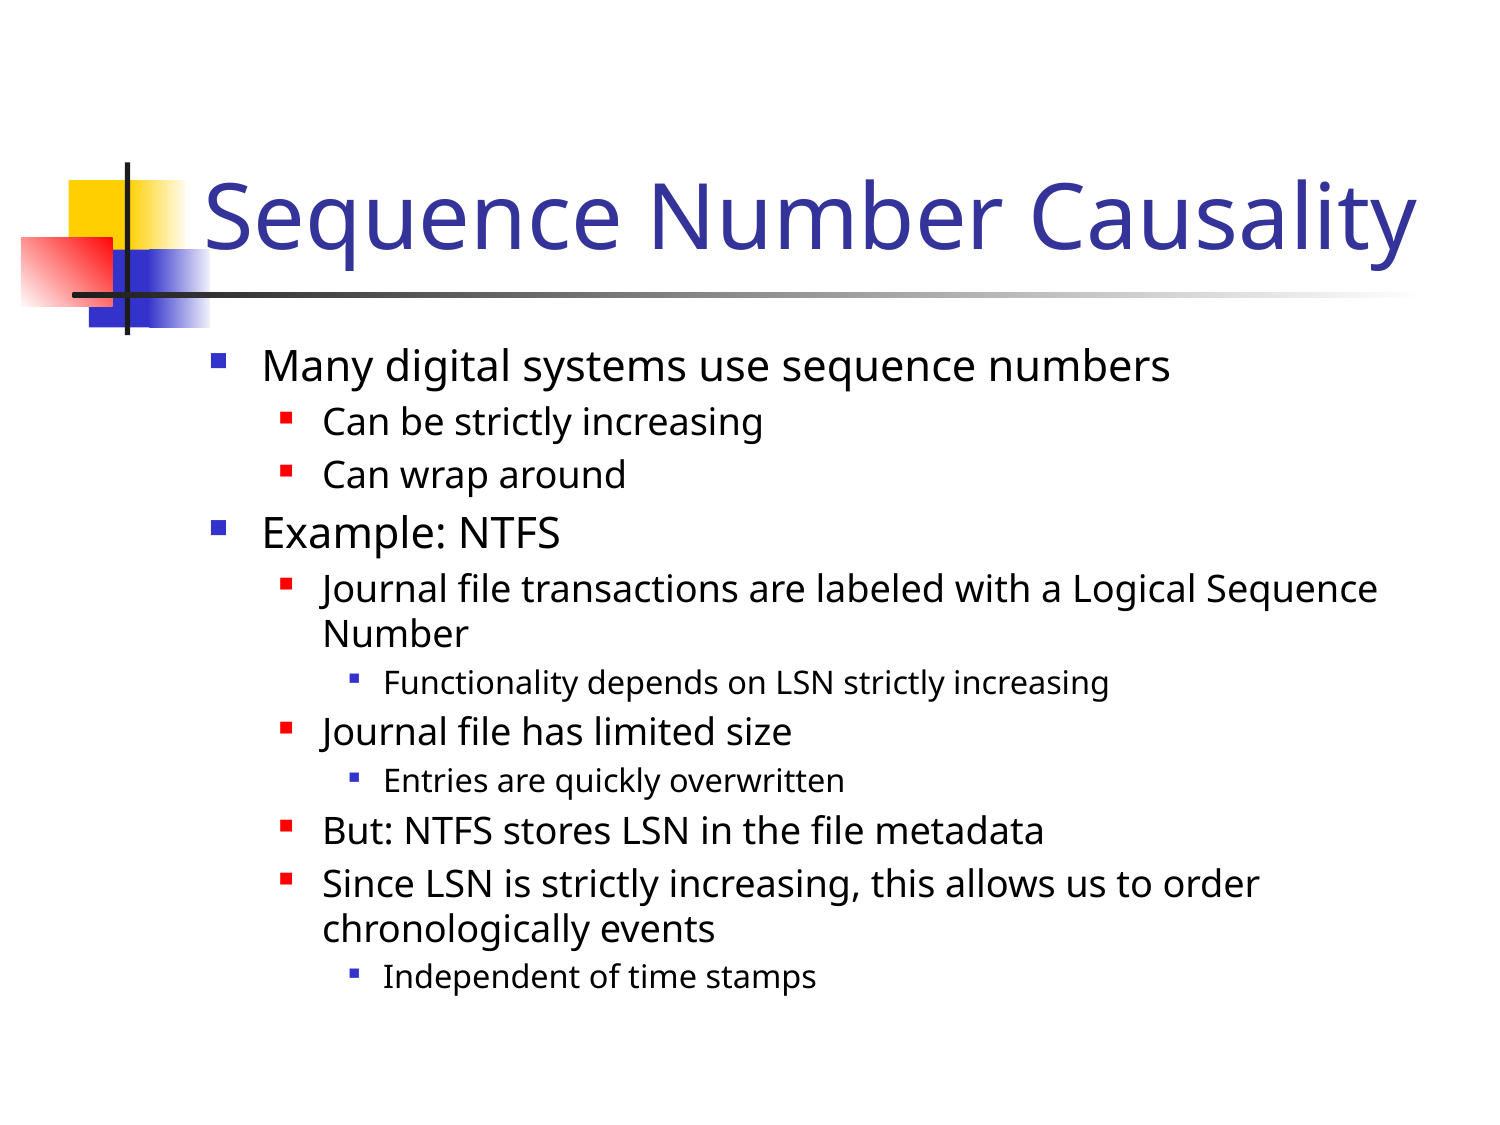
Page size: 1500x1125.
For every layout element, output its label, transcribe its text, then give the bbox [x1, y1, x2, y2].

list Many digital systems use sequence numbers Can be strictly increasing Can wrap around Example: NTFS Journal file transactions are labeled with a Logical Sequence Number Functionality depends on LSN strictly increasing Journal file has limited size Entries are quickly overwritten But: NTFS stores LSN in the file metadata Since LSN is strictly increasing, this allows us to order chronologically events Independent of time stamps [193, 330, 1470, 1007]
title Sequence Number Causality [188, 34, 1468, 276]
